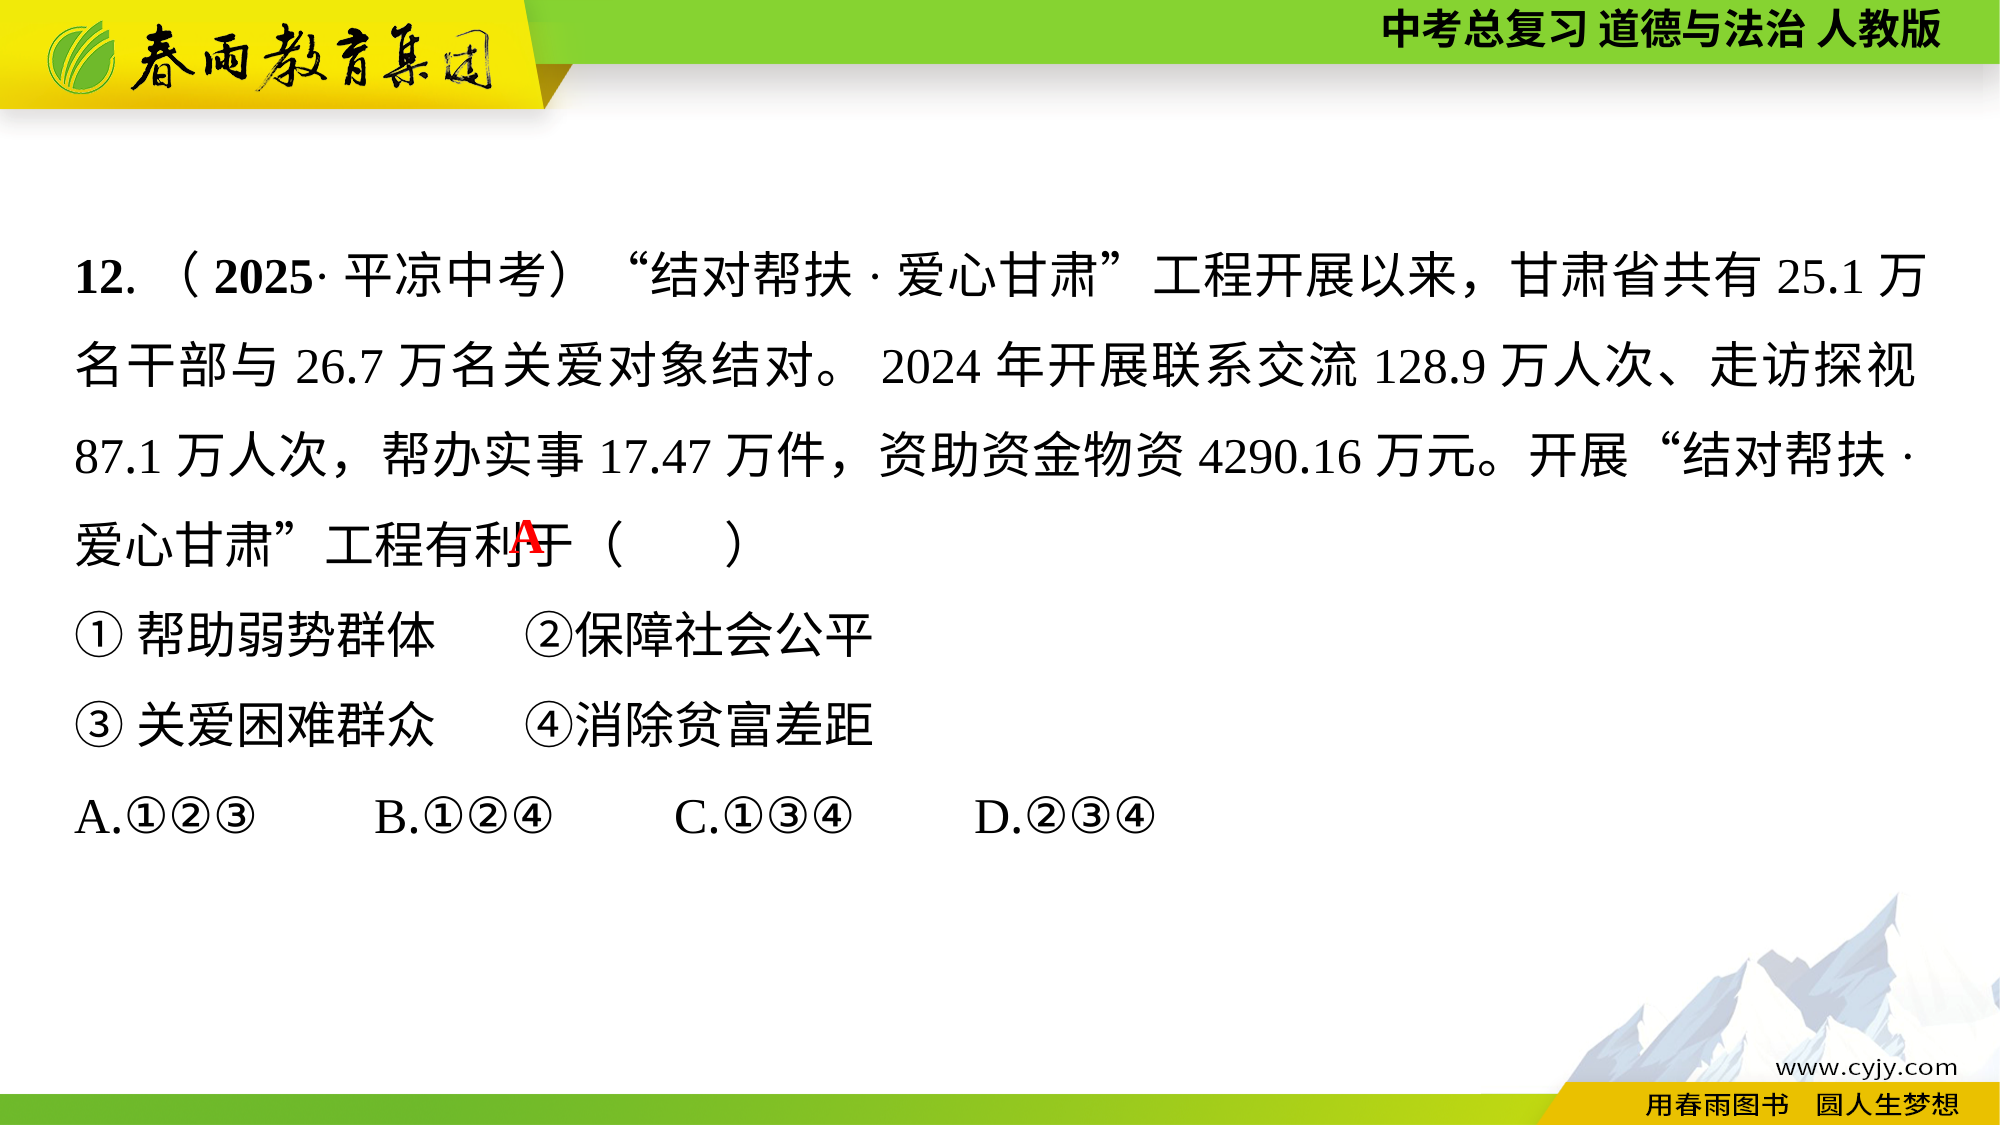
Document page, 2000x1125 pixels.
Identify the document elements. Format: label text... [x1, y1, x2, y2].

picture [0, 0, 2000, 1125]
text_box A [493, 496, 560, 572]
list 12.（2025·平凉中考）“结对帮扶·爱心甘肃”工程开展以来，甘肃省共有25.1万名干部与26.7万名关爱对象结对。2024年开展联系交流128.9万人次、走访探视87.1万人次，帮办实事17.47万件，资助资金物资4290.16万元。开展“结对帮扶·爱心甘肃”工程有利于（ ） ①帮助弱势群体 ②保障社会公平 ③关爱困难群众 ④消除贫富差距 A.①②③ B.①②④ C.①③④ D.②③④ [59, 206, 1944, 846]
